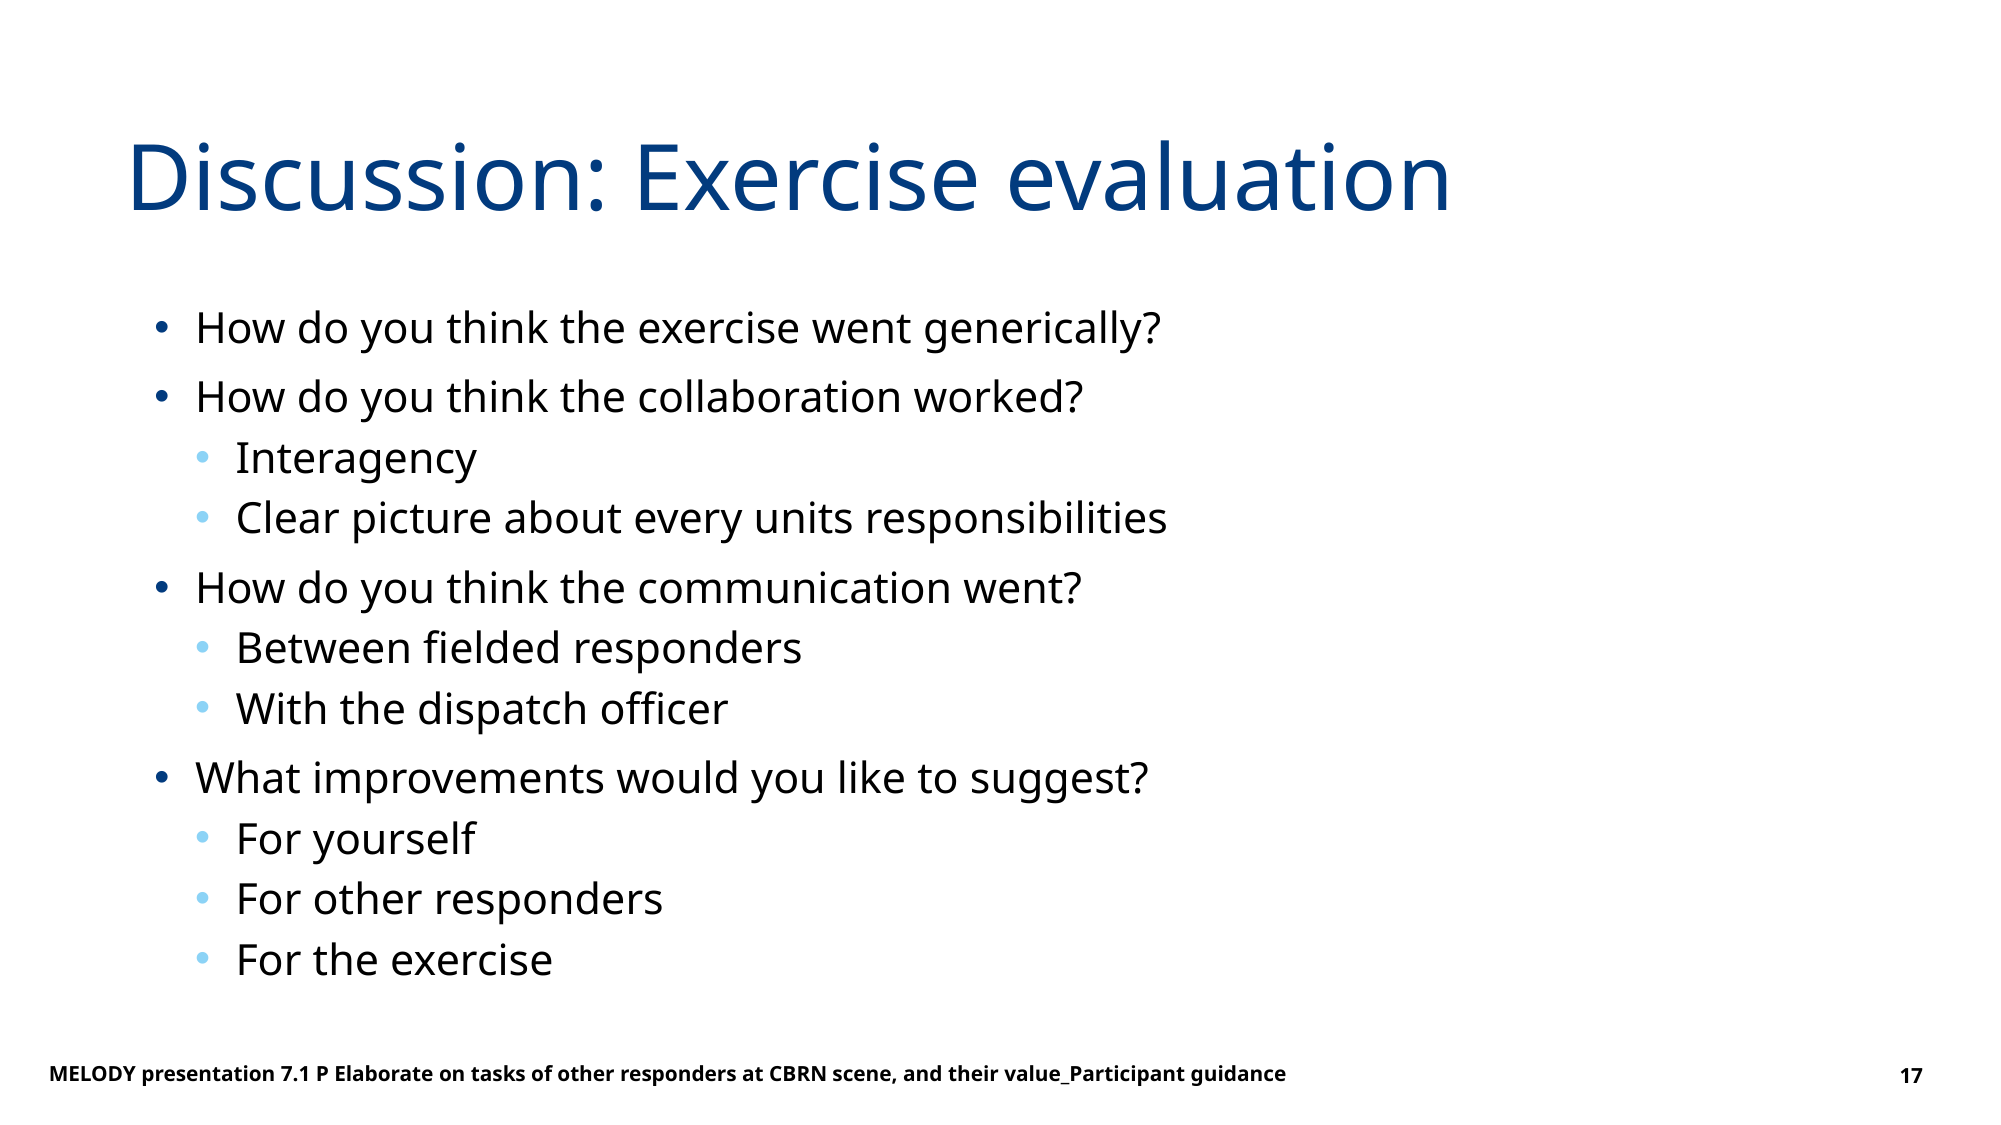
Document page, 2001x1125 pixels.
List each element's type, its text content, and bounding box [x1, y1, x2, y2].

title Discussion: Exercise evaluation [125, 131, 1875, 292]
slide_number 17 [1473, 1062, 1924, 1101]
list How do you think the exercise went generically? How do you think the collaboration worked? Interagency Clear picture about every units responsibilities How do you think the communication went? Between fielded responders With the dispatch officer What improvements would you like to suggest? For yourself For other responders For the exercise [125, 292, 1875, 999]
footer MELODY presentation 7.1 P Elaborate on tasks of other responders at CBRN scene, and their value_Participant guidance [49, 1062, 1817, 1088]
